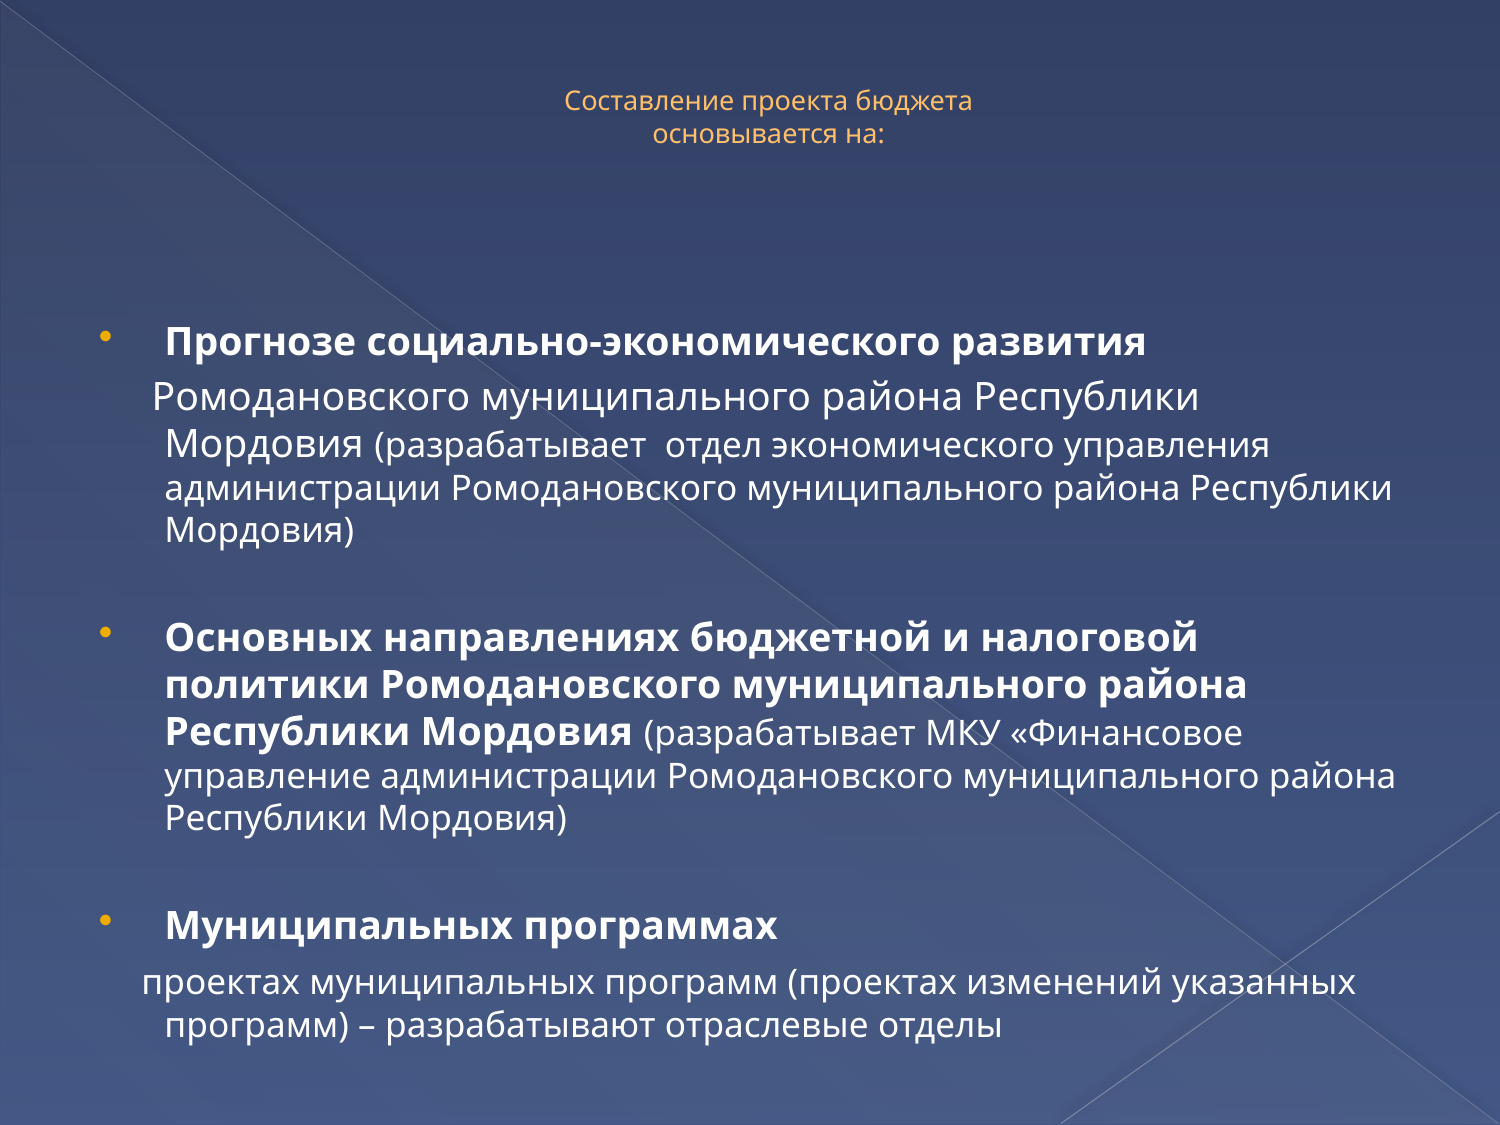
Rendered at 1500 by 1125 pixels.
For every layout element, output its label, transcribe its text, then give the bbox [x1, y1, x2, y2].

list Прогнозе социально-экономического развития Ромодановского муниципального района Республики Мордовия (разрабатывает отдел экономического управления администрации Ромодановского муниципального района Республики Мордовия) Основных направлениях бюджетной и налоговой политики Ромодановского муниципального района Республики Мордовия (разрабатывает МКУ «Финансовое управление администрации Ромодановского муниципального района Республики Мордовия) Муниципальных программах проектах муниципальных программ (проектах изменений указанных программ) – разрабатывают отраслевые отделы [75, 308, 1425, 1059]
title Составление проекта бюджета основывается на: [75, 43, 1425, 200]
